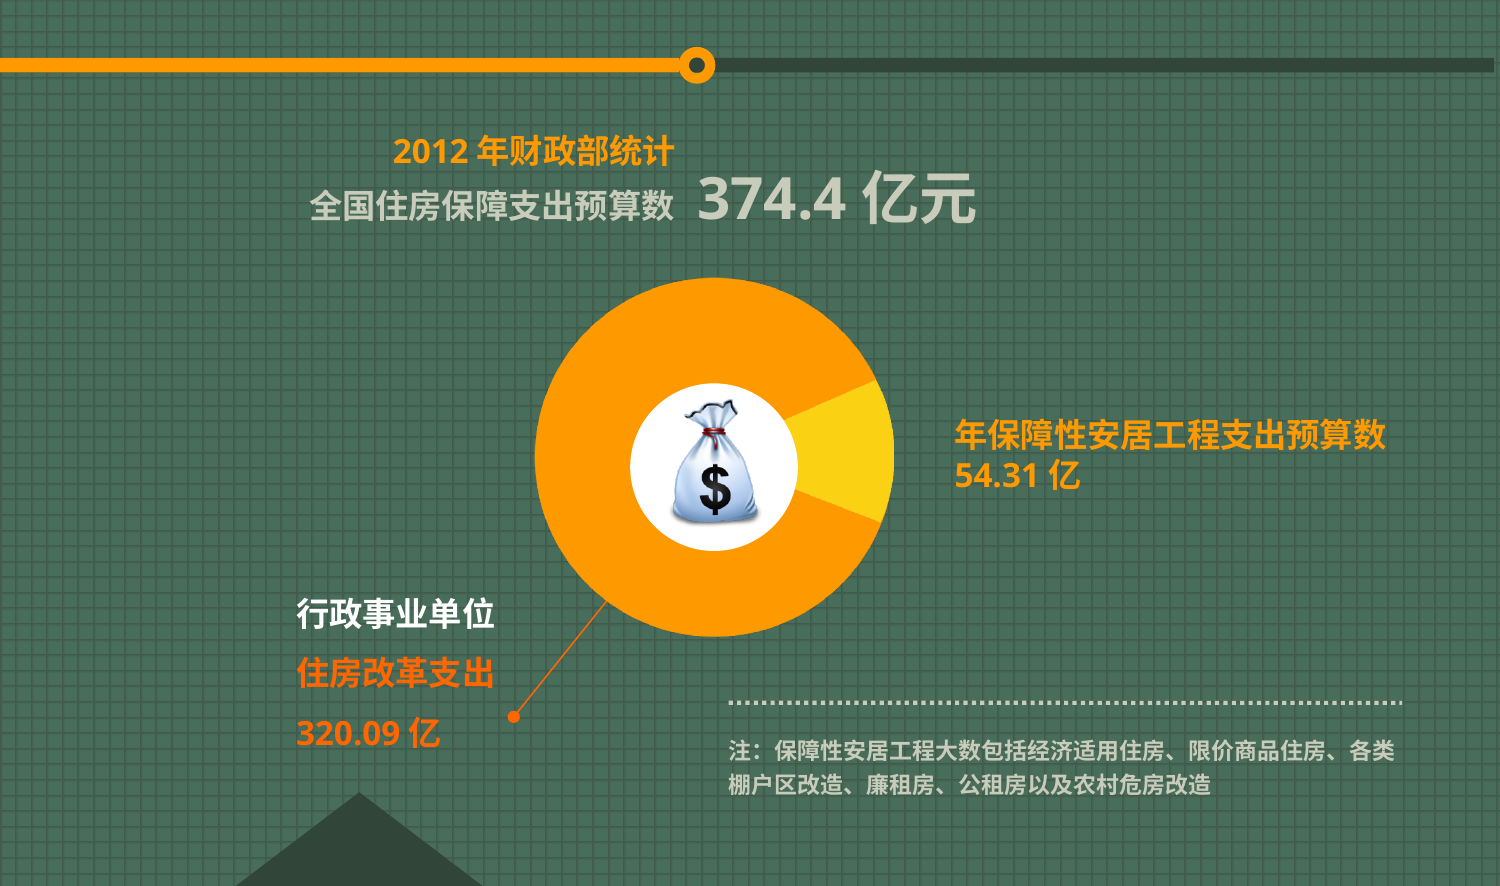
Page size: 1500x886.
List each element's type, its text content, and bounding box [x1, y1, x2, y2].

text_box 年保障性安居工程支出预算数 54.31亿 [939, 406, 1436, 502]
text_box 注：保障性安居工程大数包括经济适用住房、限价商品住房、各类棚户区改造、廉租房、公租房以及农村危房改造 [714, 722, 1414, 806]
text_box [0, 47, 715, 83]
text_box [235, 792, 483, 886]
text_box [534, 277, 895, 637]
text_box 2012年财政部统计 [195, 123, 692, 178]
text_box 行政事业单位 住房改革支出 320.09亿 [281, 565, 551, 760]
picture [0, 0, 1500, 886]
text_box 374.4亿元 [682, 154, 1022, 239]
text_box 全国住房保障支出预算数 [194, 178, 682, 233]
